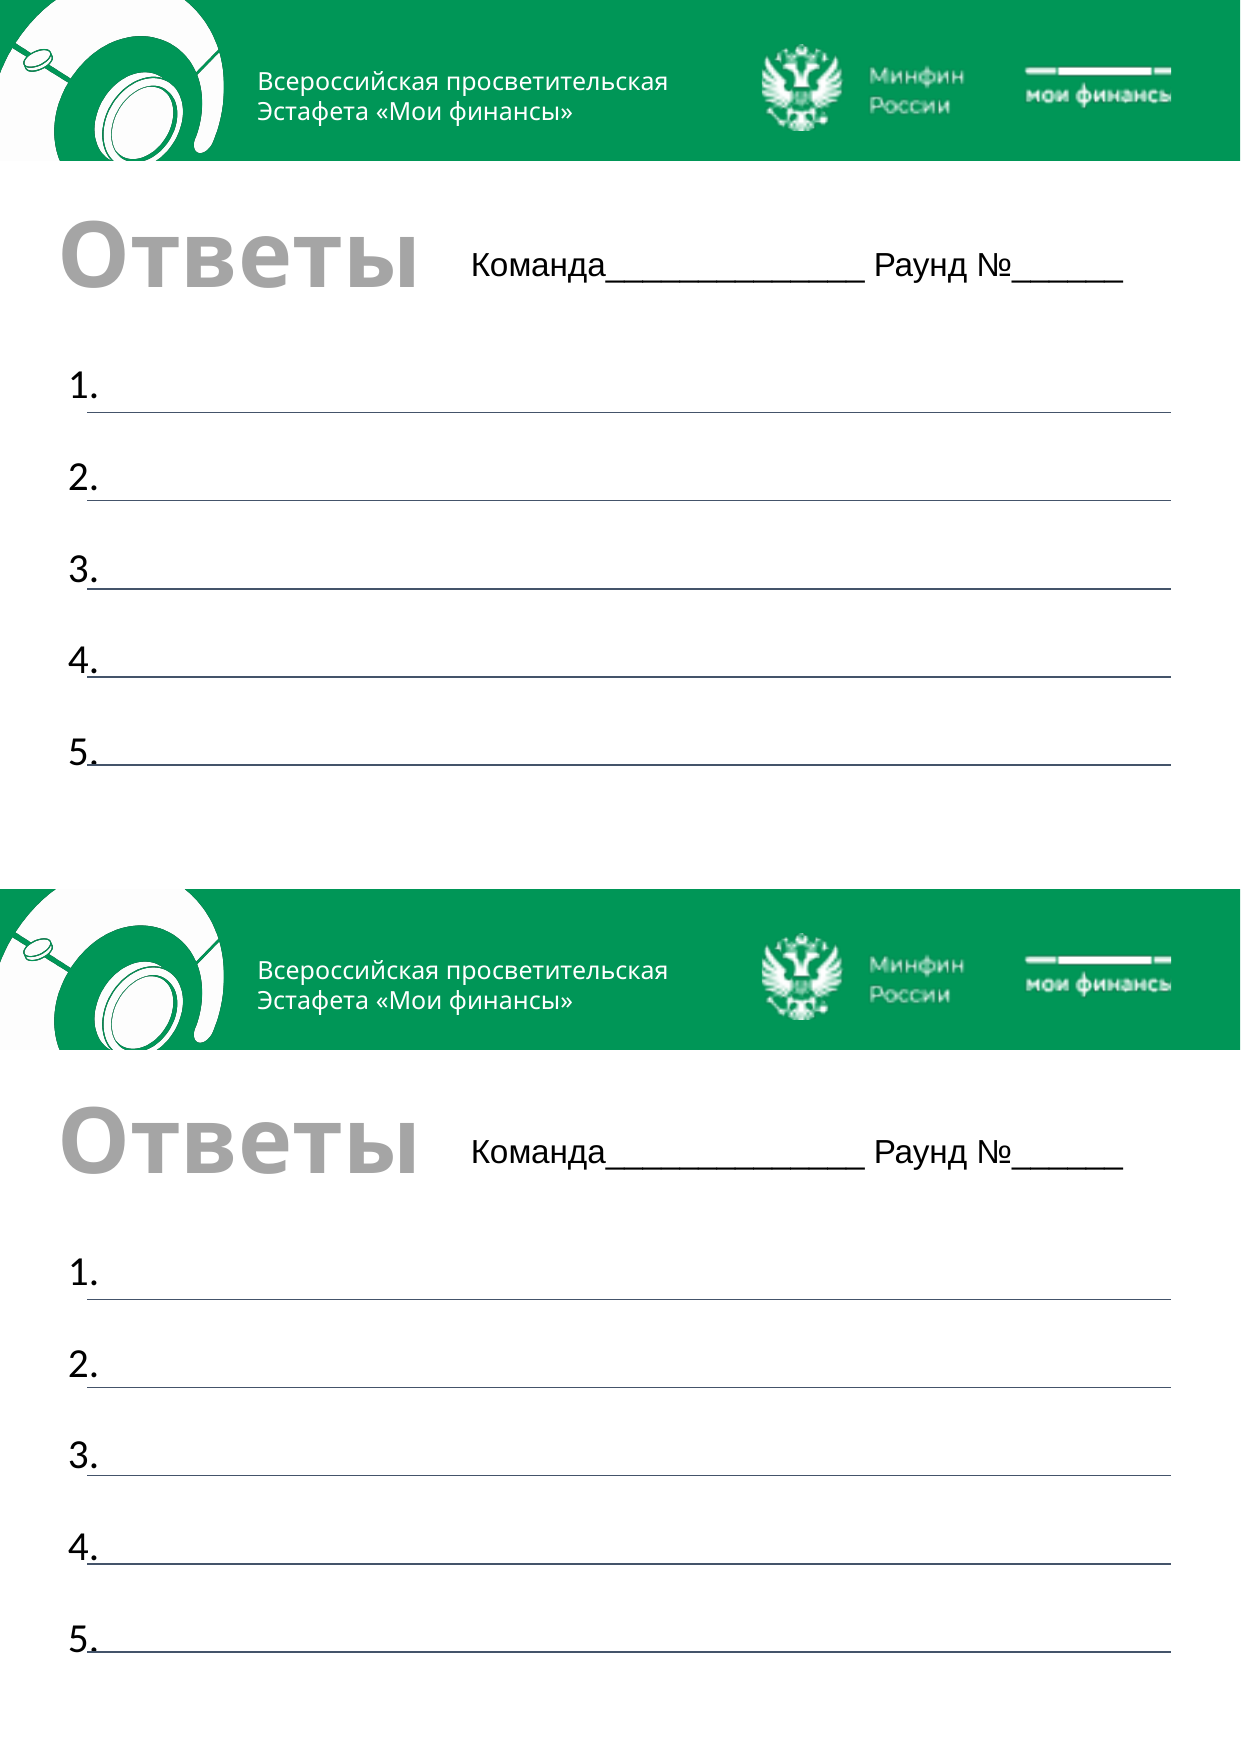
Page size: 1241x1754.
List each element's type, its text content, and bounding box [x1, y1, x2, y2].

text_box Всероссийская просветительская Эстафета «Мои финансы» [257, 959, 761, 1010]
text_box Всероссийская просветительская Эстафета «Мои финансы» [257, 70, 761, 121]
text_box [0, 0, 1241, 162]
text_box [0, 888, 1241, 1051]
picture [0, 0, 231, 161]
text_box Команда______________ Раунд №______ [382, 232, 1198, 291]
picture [761, 933, 1172, 1020]
text_box Команда______________ Раунд №______ [382, 1119, 1198, 1178]
text_box 1. 2. 3. 4. 5. [67, 1219, 998, 1643]
text_box Ответы [42, 188, 936, 313]
text_box Ответы [42, 1074, 936, 1200]
picture [761, 44, 1172, 131]
picture [0, 889, 231, 1050]
subtitle 1. 2. 3. 4. 5. [67, 332, 998, 757]
